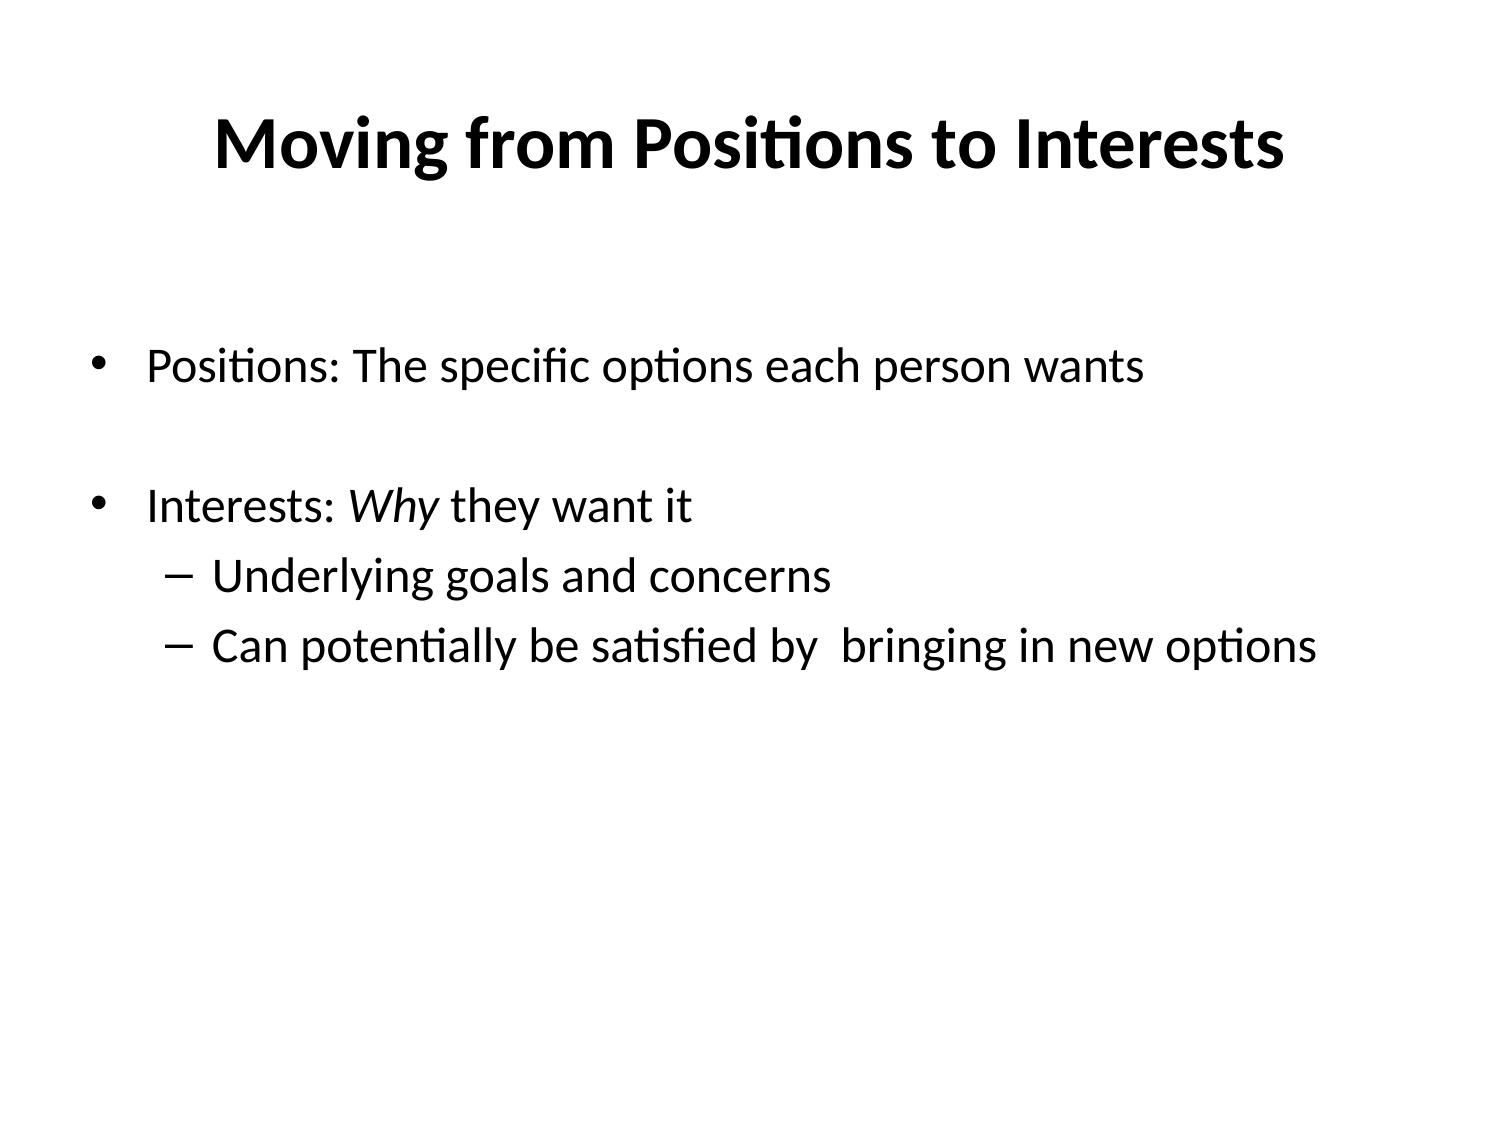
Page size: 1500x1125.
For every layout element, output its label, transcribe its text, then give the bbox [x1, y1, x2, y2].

title Moving from Positions to Interests [75, 45, 1425, 233]
list Positions: The specific options each person wants Interests: Why they want it Underlying goals and concerns Can potentially be satisfied by bringing in new options [75, 324, 1438, 1068]
